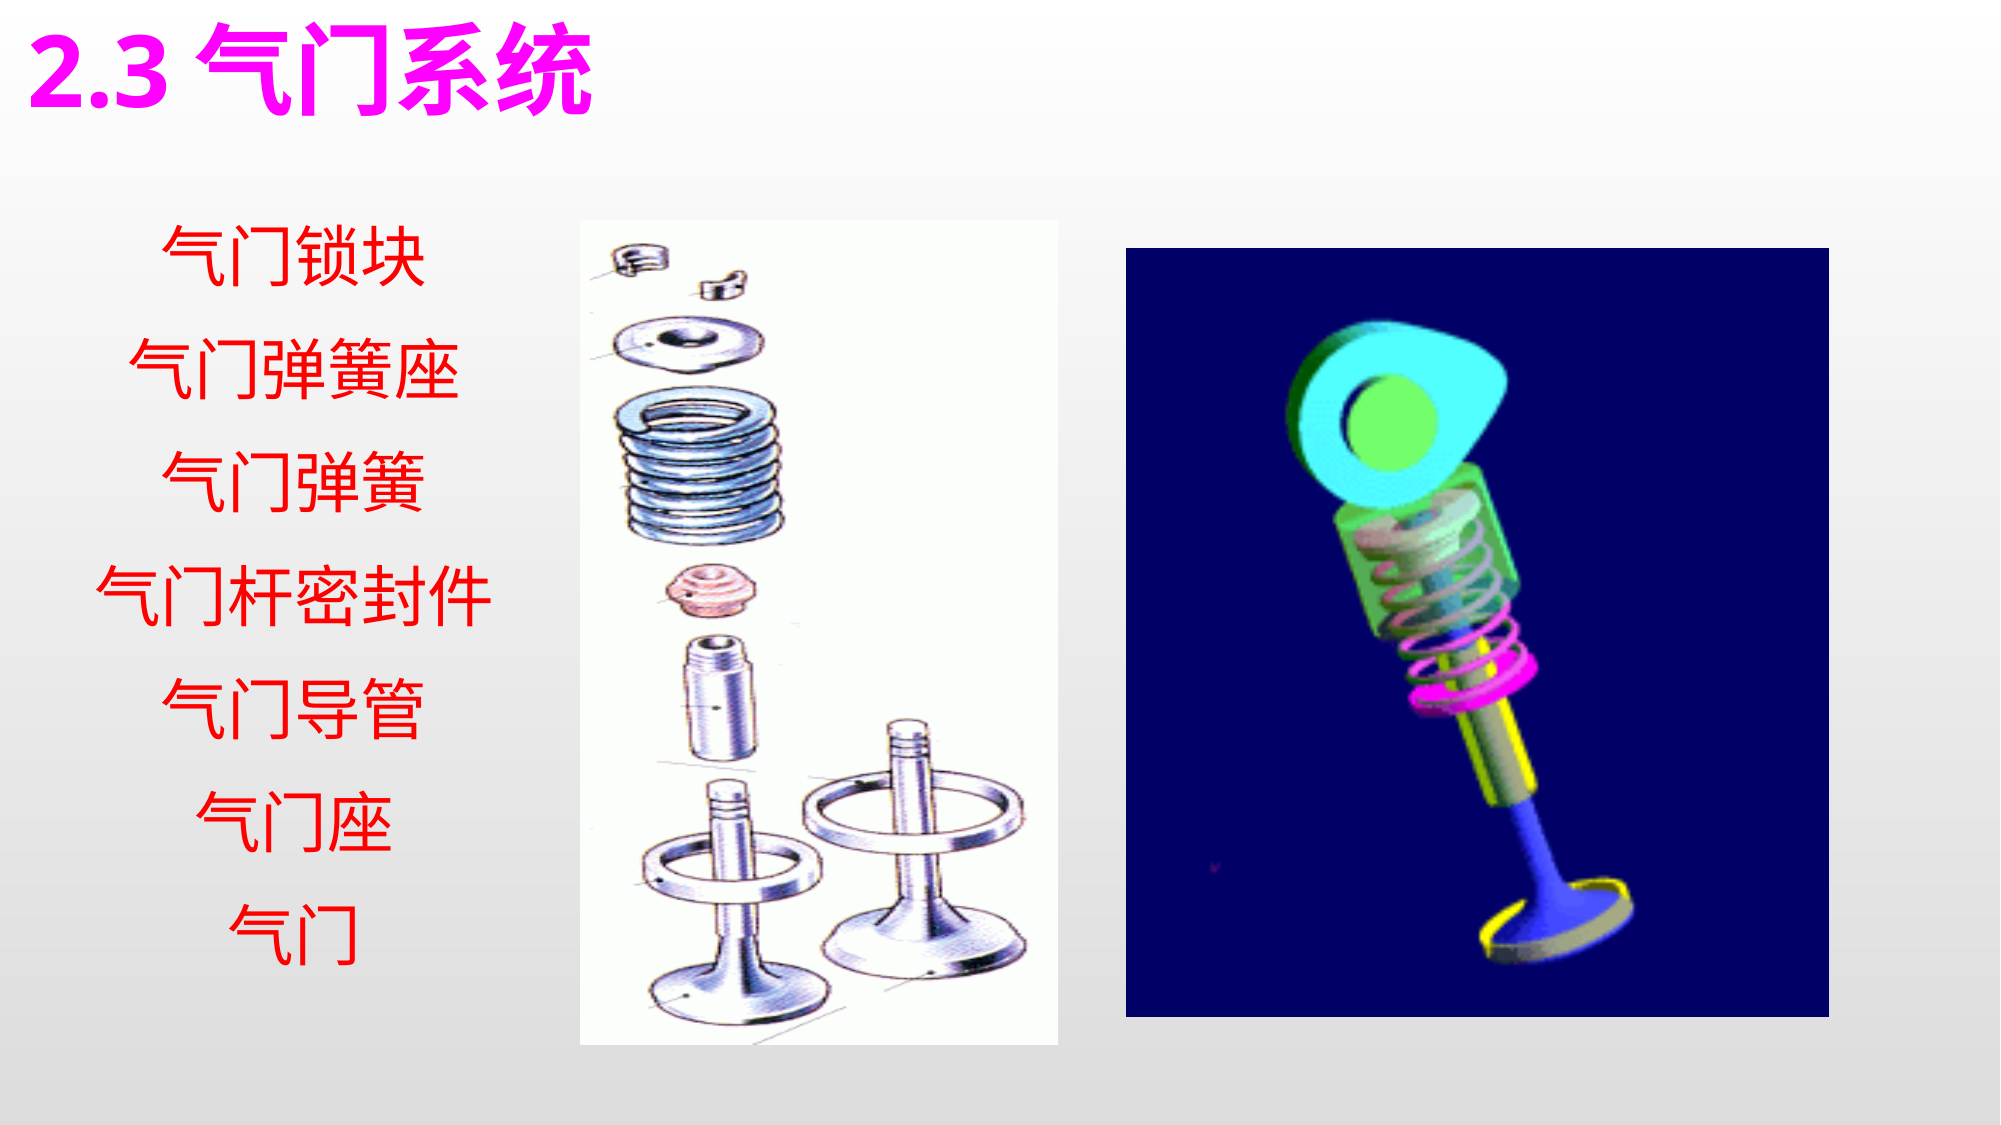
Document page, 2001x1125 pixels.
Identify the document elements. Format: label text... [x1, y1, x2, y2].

text_box 2.3气门系统 [12, 0, 1288, 162]
picture [1126, 248, 1830, 1017]
picture [580, 220, 1059, 1046]
text_box 气门锁块 气门弹簧座 气门弹簧 气门杆密封件 气门导管 气门座 气门 [64, 207, 525, 1058]
